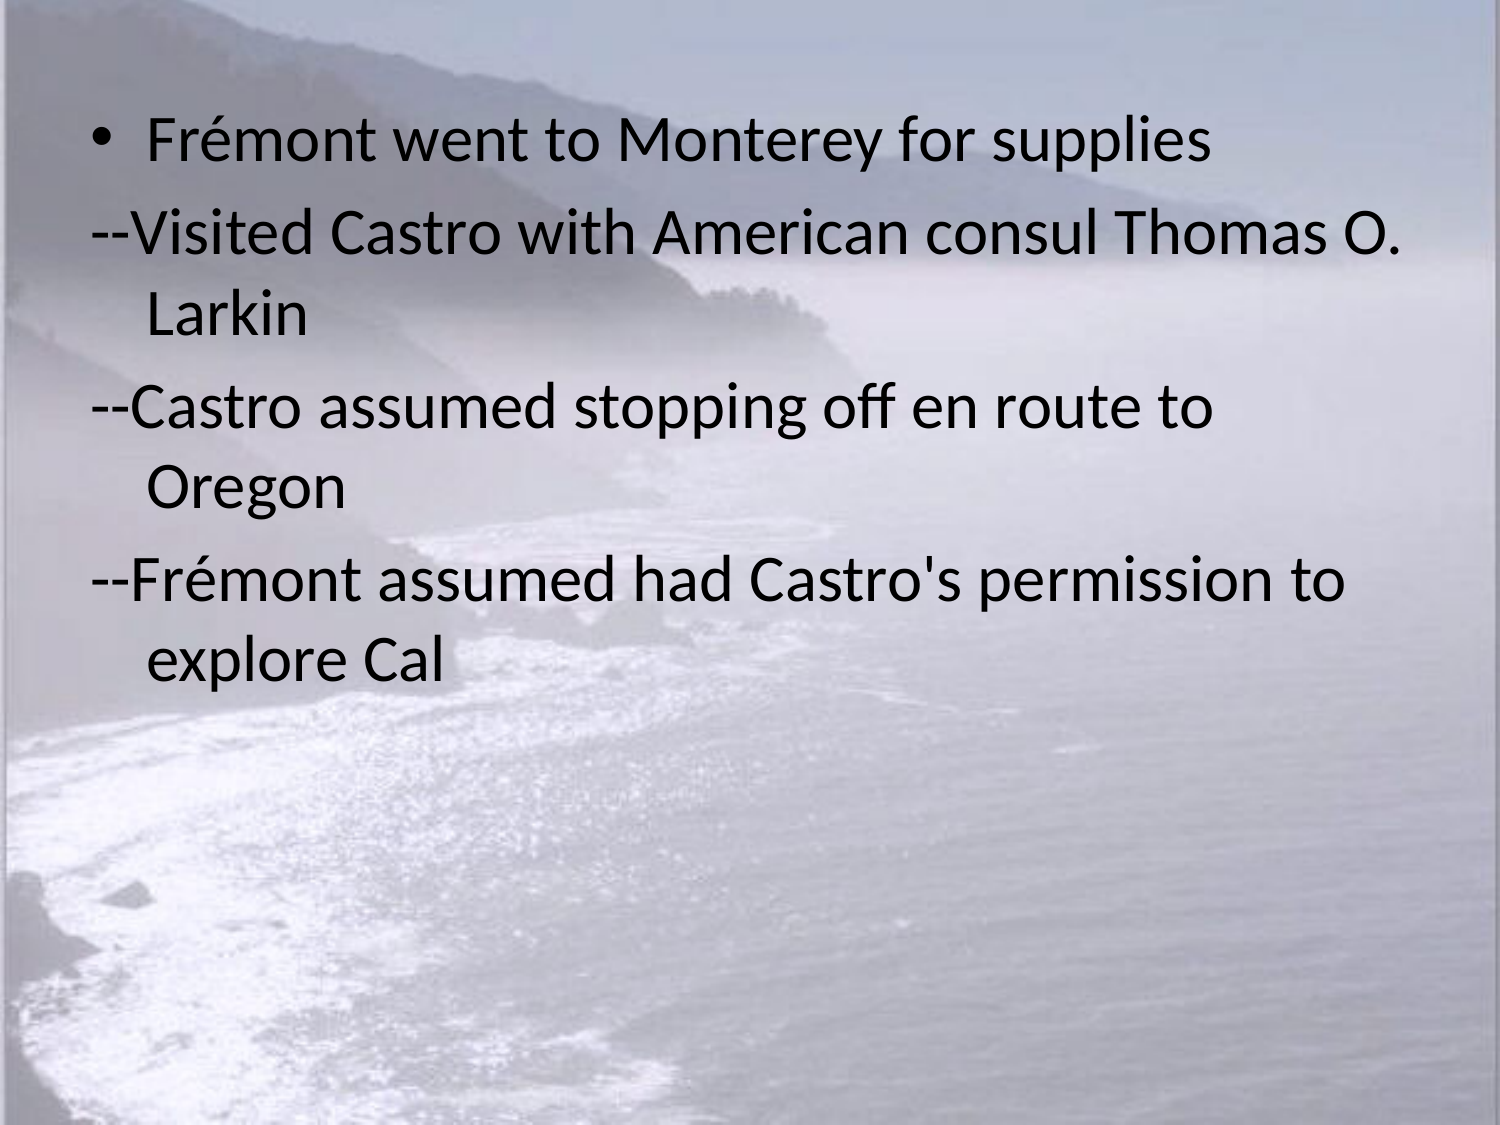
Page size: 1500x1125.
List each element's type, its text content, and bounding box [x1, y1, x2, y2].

picture [0, 0, 1500, 1125]
list Frémont went to Monterey for supplies --Visited Castro with American consul Thomas O. Larkin --Castro assumed stopping off en route to Oregon --Frémont assumed had Castro's permission to explore Cal [75, 87, 1425, 1005]
